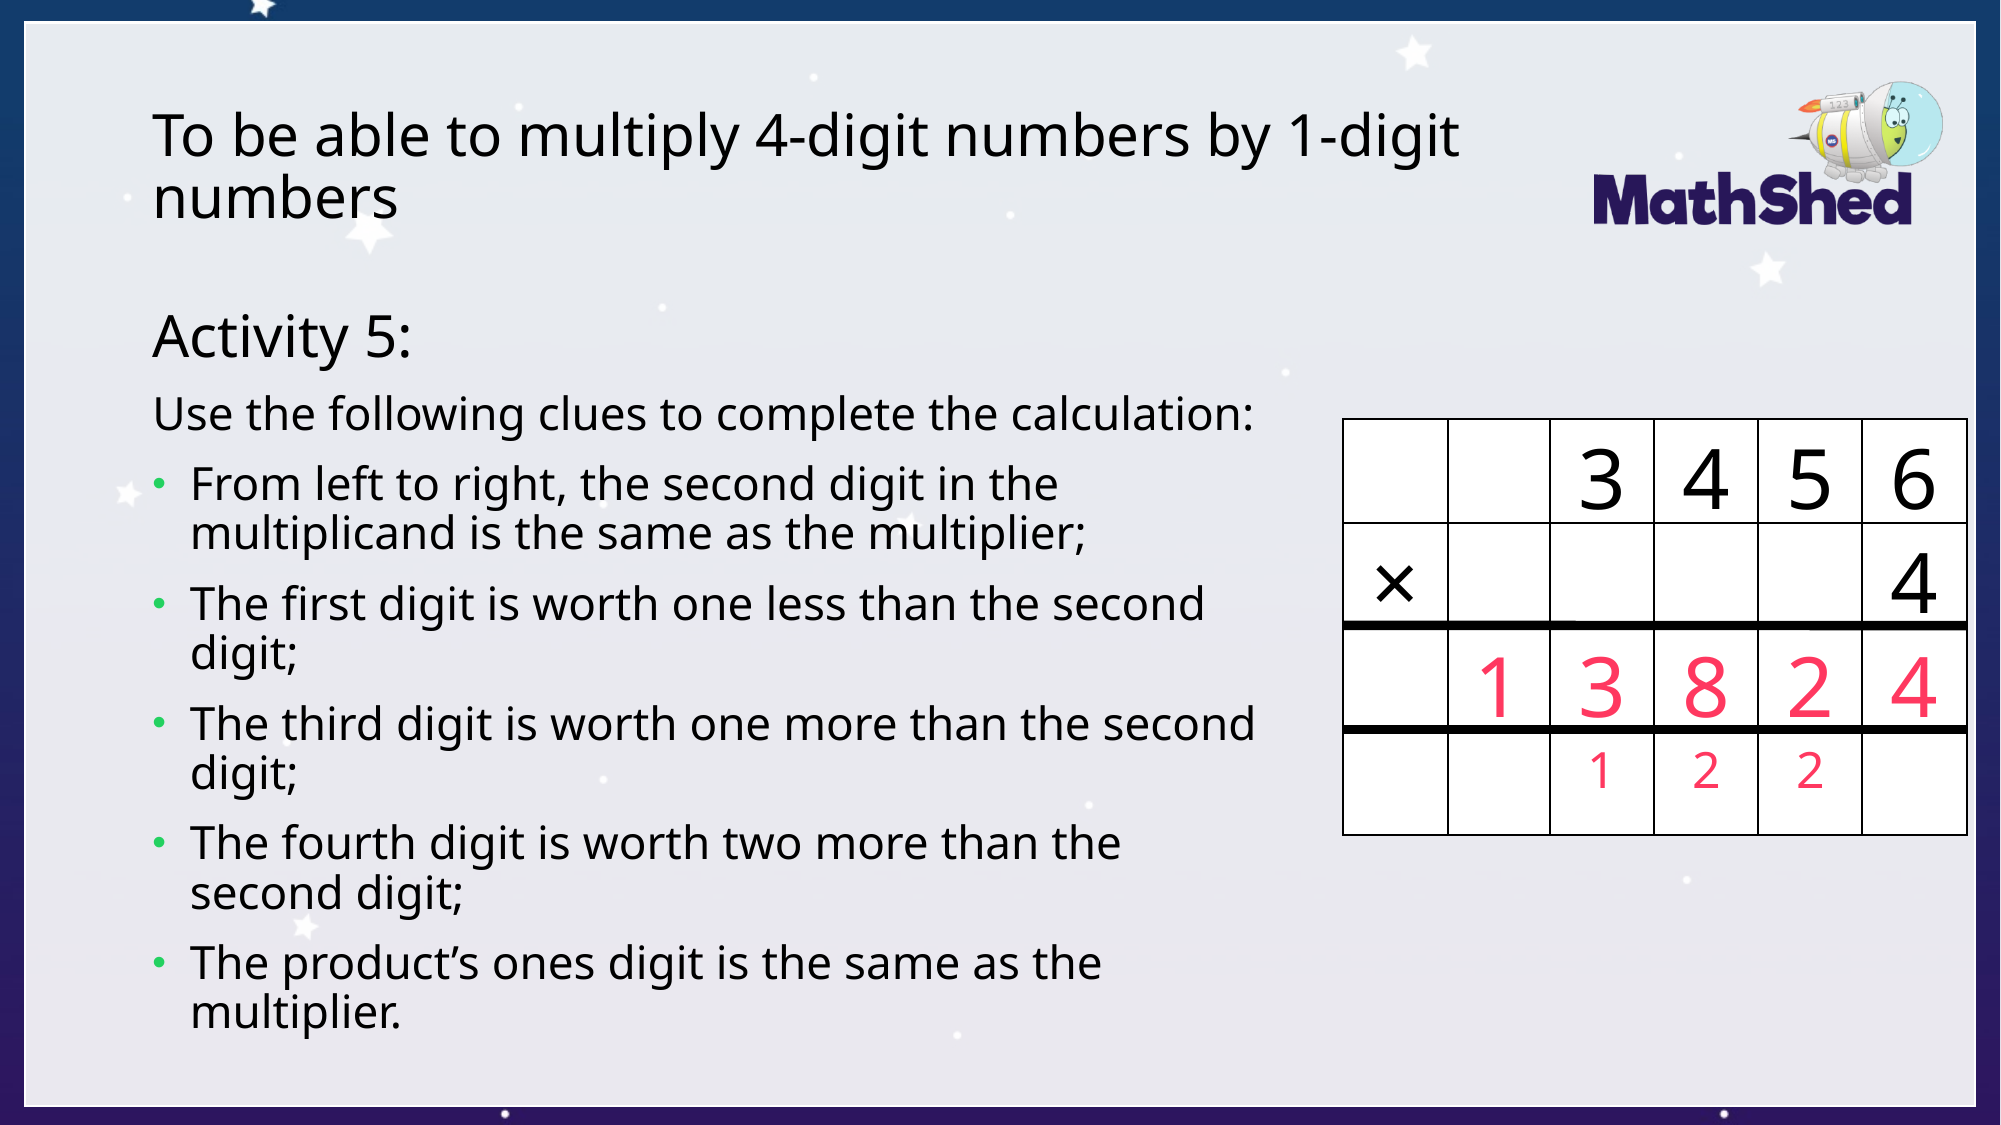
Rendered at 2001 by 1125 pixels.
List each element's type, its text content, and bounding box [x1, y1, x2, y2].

text_box 2 [1757, 734, 1861, 836]
text_box 2 [1653, 734, 1757, 836]
title To be able to multiply 4-digit numbers by 1-digit numbers [137, 59, 1578, 278]
text_box 2 [1757, 631, 1861, 725]
text_box 4 [1653, 418, 1757, 522]
text_box [1449, 522, 1549, 620]
text_box [1549, 522, 1653, 620]
text_box 6 [1861, 418, 1968, 522]
text_box [1449, 734, 1553, 835]
list Activity 5: Use the following clues to complete the calculation: From left to right, the second digit in the multiplicand is the same as the multiplier; The first digit is worth one less than the second digit; The third digit is worth one more than the second digit; The fourth digit is worth two more than the second digit; The product’s ones digit is the same as the multiplier. [137, 299, 1275, 1014]
text_box 1 [1449, 631, 1549, 725]
text_box [1449, 418, 1549, 522]
text_box 3 [1549, 418, 1653, 522]
text_box [1861, 730, 1968, 836]
text_box [1653, 522, 1757, 620]
text_box 3 [1549, 631, 1653, 725]
text_box 4 [1861, 626, 1968, 730]
text_box [1757, 522, 1861, 620]
text_box [1342, 626, 1449, 730]
text_box 8 [1653, 631, 1757, 725]
text_box [1342, 418, 1449, 522]
text_box × [1342, 522, 1449, 626]
text_box [1342, 730, 1449, 836]
text_box 1 [1549, 734, 1653, 836]
text_box 5 [1757, 418, 1861, 522]
text_box 4 [1861, 522, 1968, 626]
picture [0, 0, 2001, 1125]
